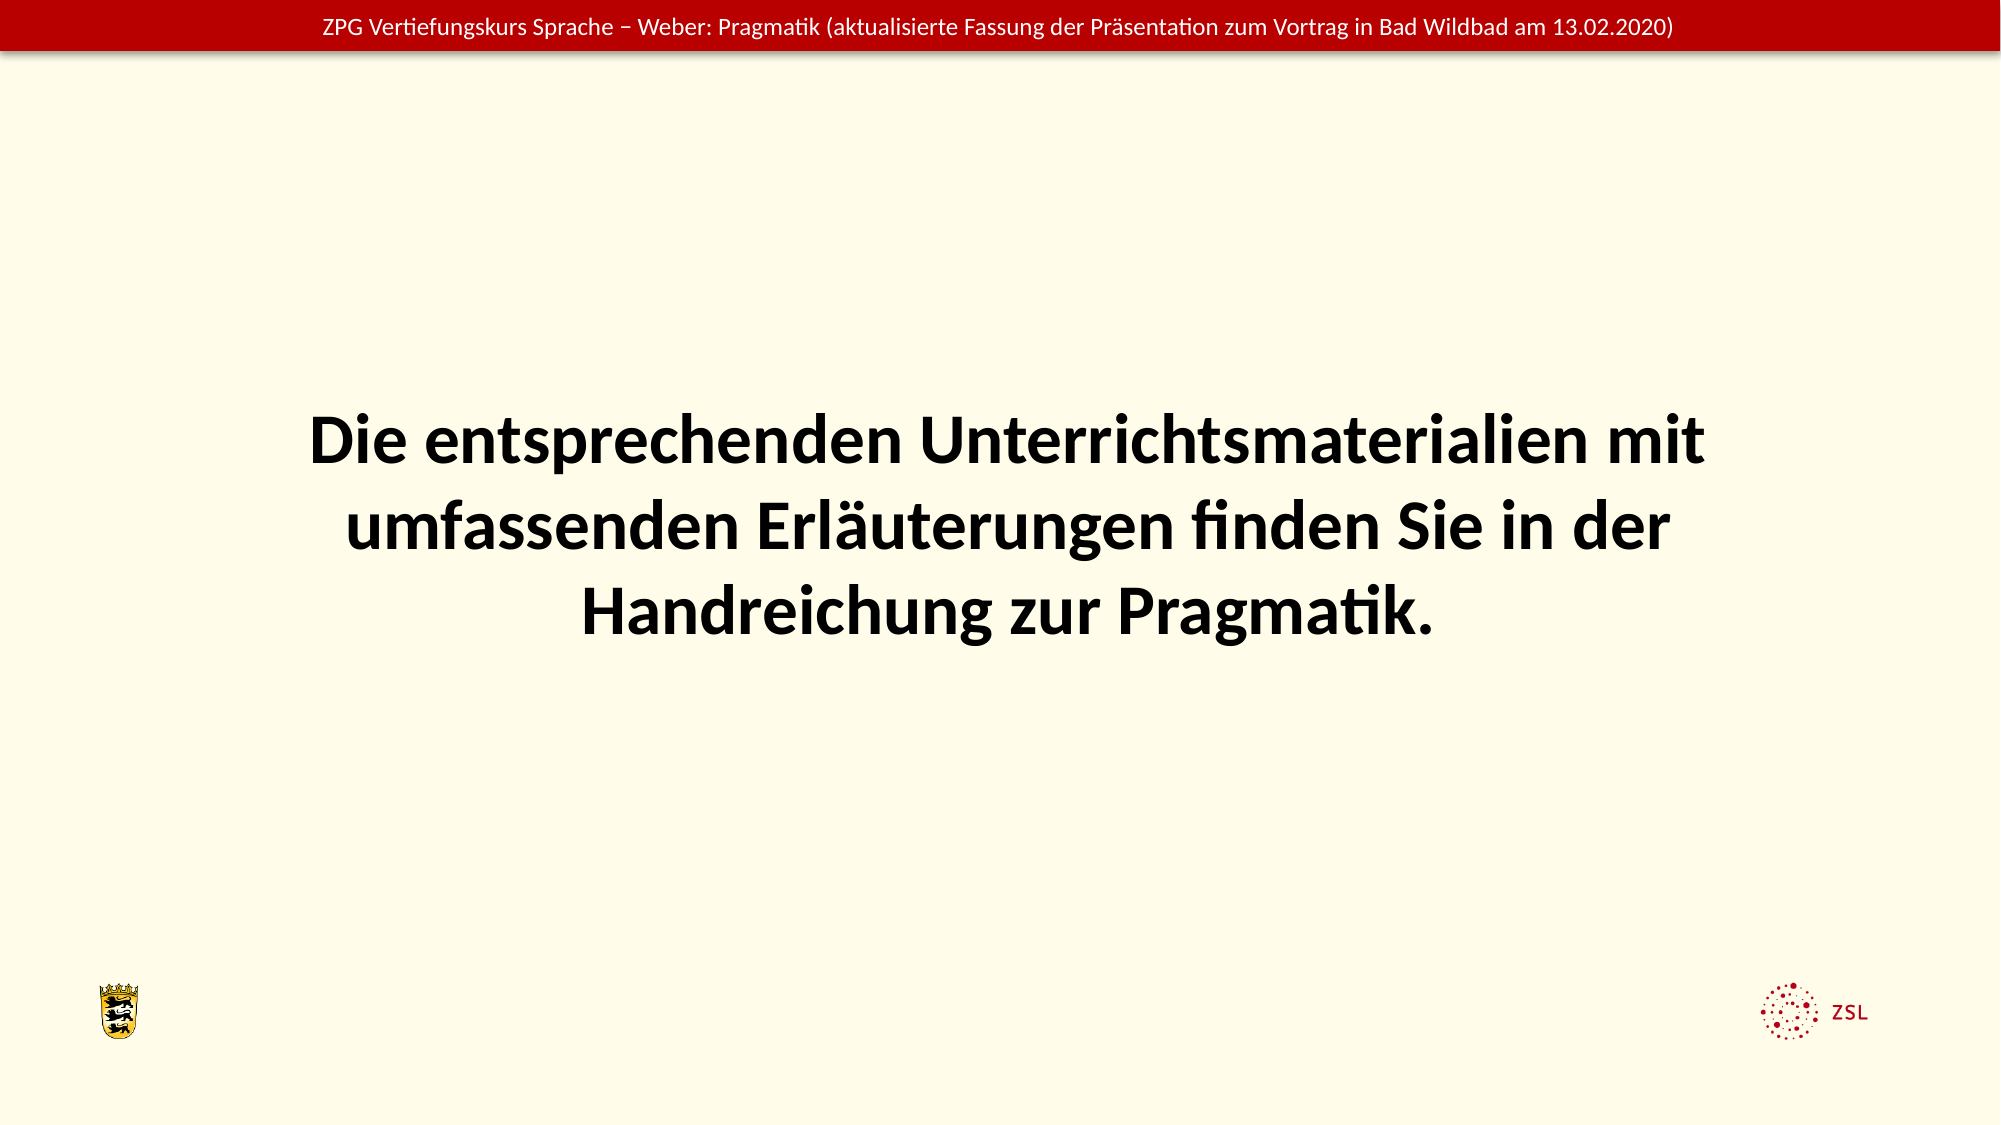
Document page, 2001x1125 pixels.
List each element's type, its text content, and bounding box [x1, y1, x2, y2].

list Die entsprechenden Unterrichtsmaterialien mit umfassenden Erläuterungen finden Sie in der Handreichung zur Pragmatik. [99, 385, 1900, 657]
picture [1746, 968, 1882, 1054]
picture [98, 981, 140, 1041]
